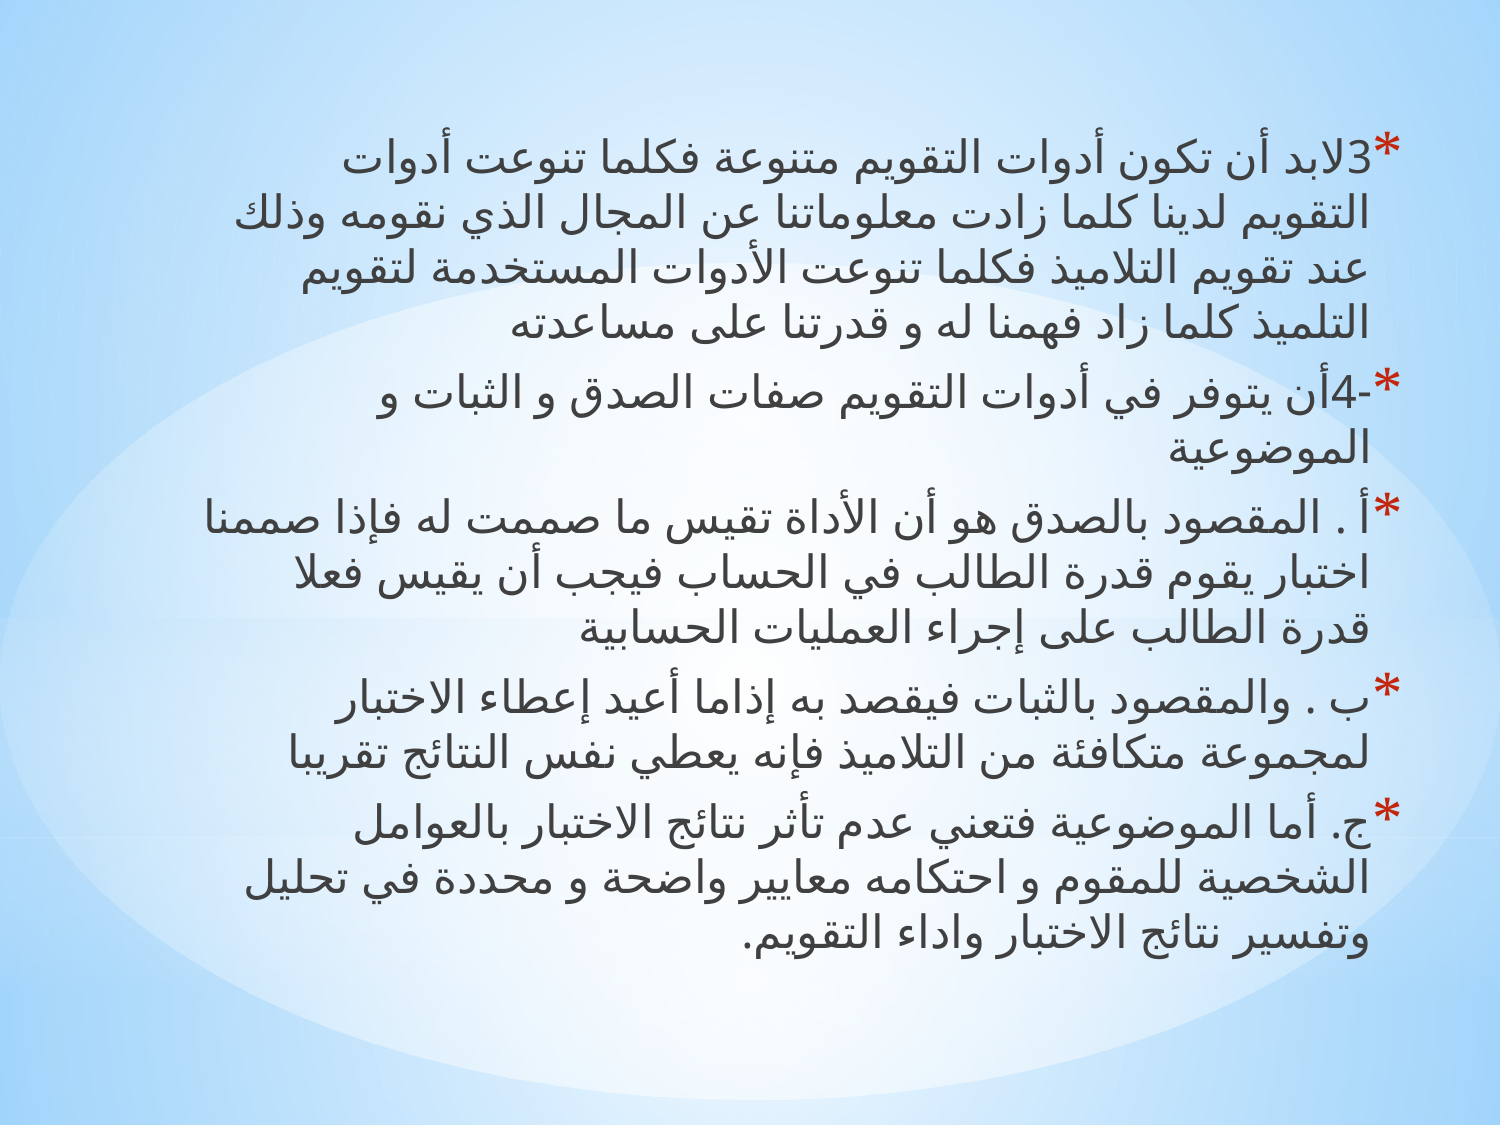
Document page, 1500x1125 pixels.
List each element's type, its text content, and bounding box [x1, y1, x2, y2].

list 3لابد أن تكون أدوات التقويم متنوعة فكلما تنوعت أدوات التقويم لدينا كلما زادت معلوماتنا عن المجال الذي نقومه وذلك عند تقويم التلاميذ فكلما تنوعت الأدوات المستخدمة لتقويم التلميذ كلما زاد فهمنا له و قدرتنا على مساعدته -4أن يتوفر في أدوات التقويم صفات الصدق و الثبات و الموضوعية أ . المقصود بالصدق هو أن الأداة تقيس ما صممت له فإذا صممنا اختبار يقوم قدرة الطالب في الحساب فيجب أن يقيس فعلا قدرة الطالب على إجراء العمليات الحسابية ب . والمقصود بالثبات فيقصد به إذاما أعيد إعطاء الاختبار لمجموعة متكافئة من التلاميذ فإنه يعطي نفس النتائج تقريبا ج. أما الموضوعية فتعني عدم تأثر نتائج الاختبار بالعوامل الشخصية للمقوم و احتكامه معايير واضحة و محددة في تحليل وتفسير نتائج الاختبار واداء التقويم. [187, 120, 1425, 1063]
